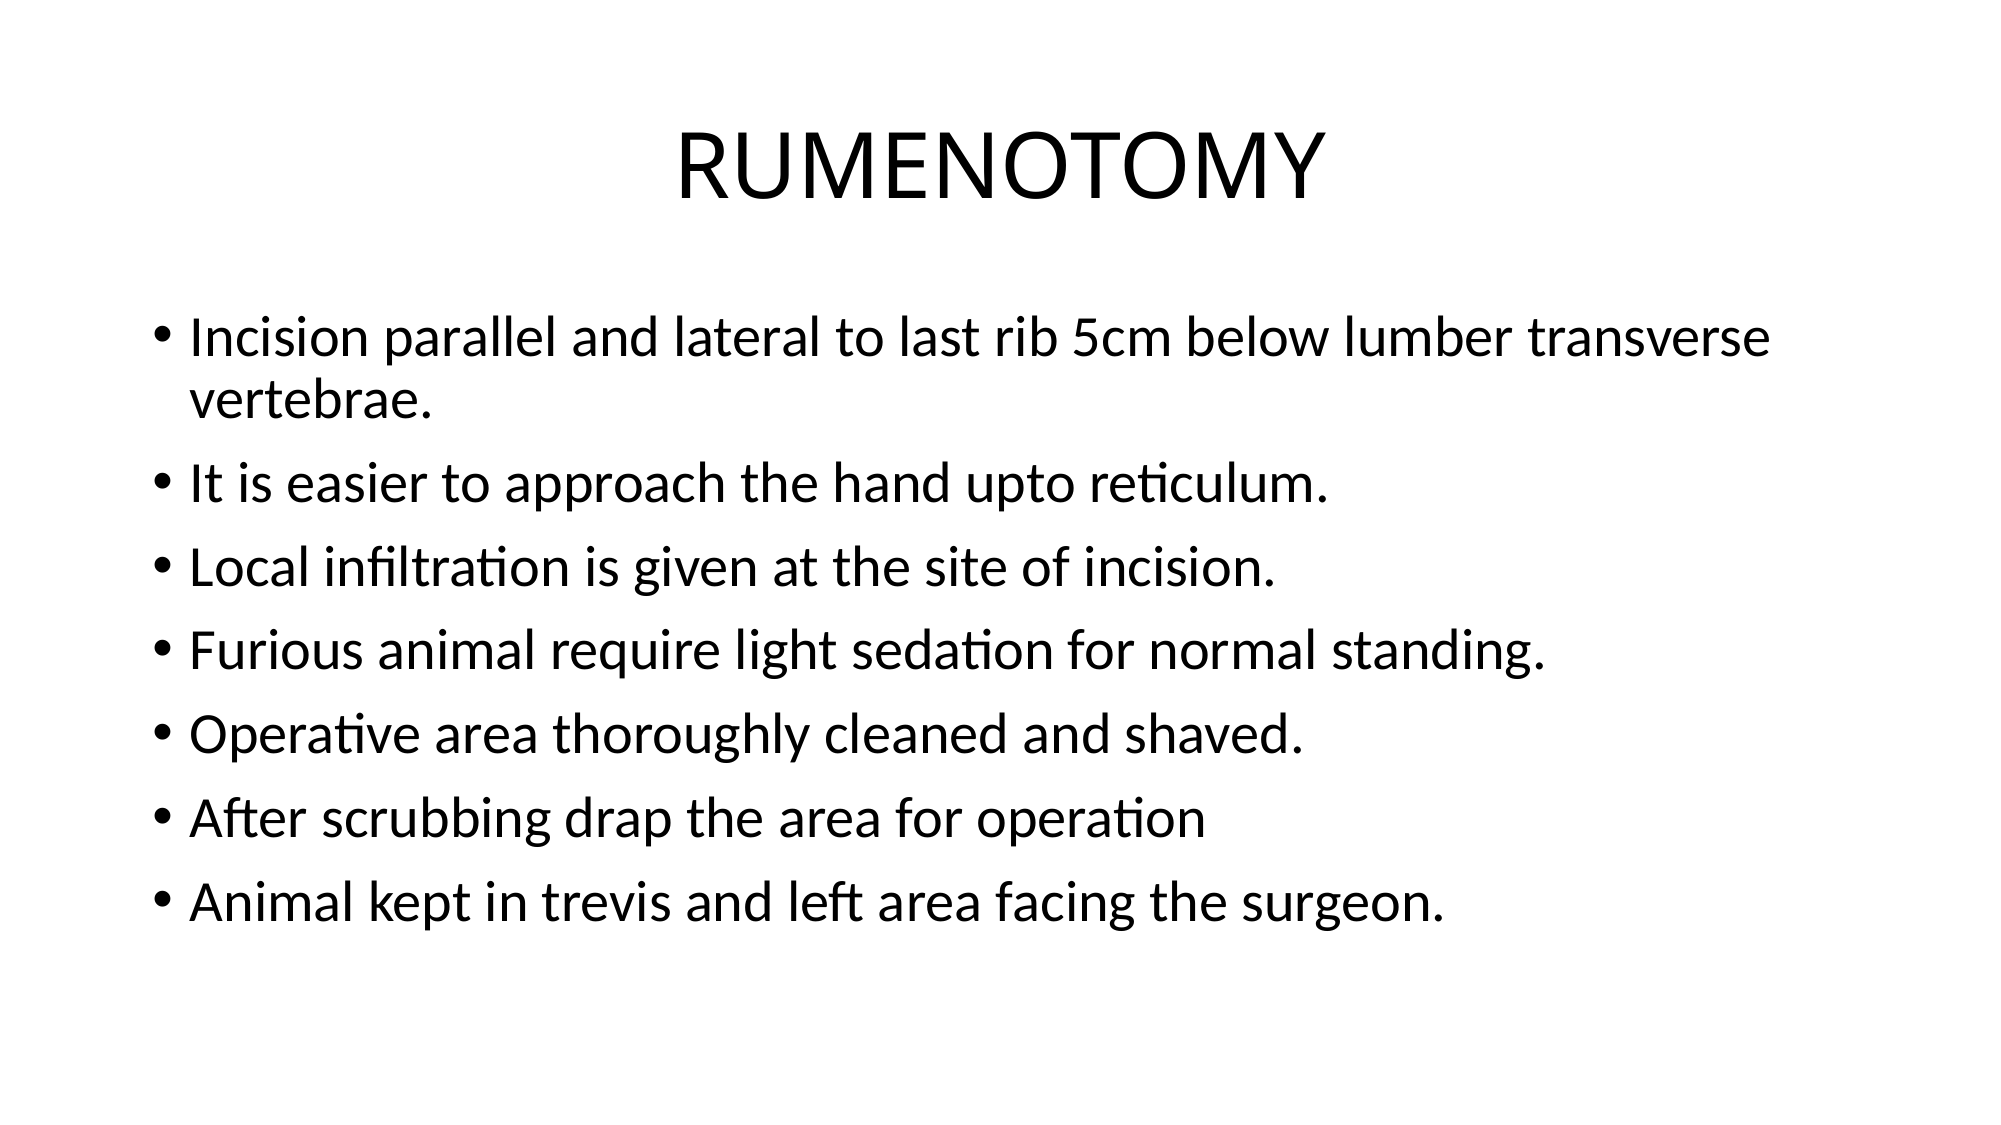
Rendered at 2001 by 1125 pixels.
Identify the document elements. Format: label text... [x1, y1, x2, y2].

list Incision parallel and lateral to last rib 5cm below lumber transverse vertebrae. It is easier to approach the hand upto reticulum. Local infiltration is given at the site of incision. Furious animal require light sedation for normal standing. Operative area thoroughly cleaned and shaved. After scrubbing drap the area for operation Animal kept in trevis and left area facing the surgeon. [137, 298, 1863, 969]
title RUMENOTOMY [137, 59, 1863, 278]
